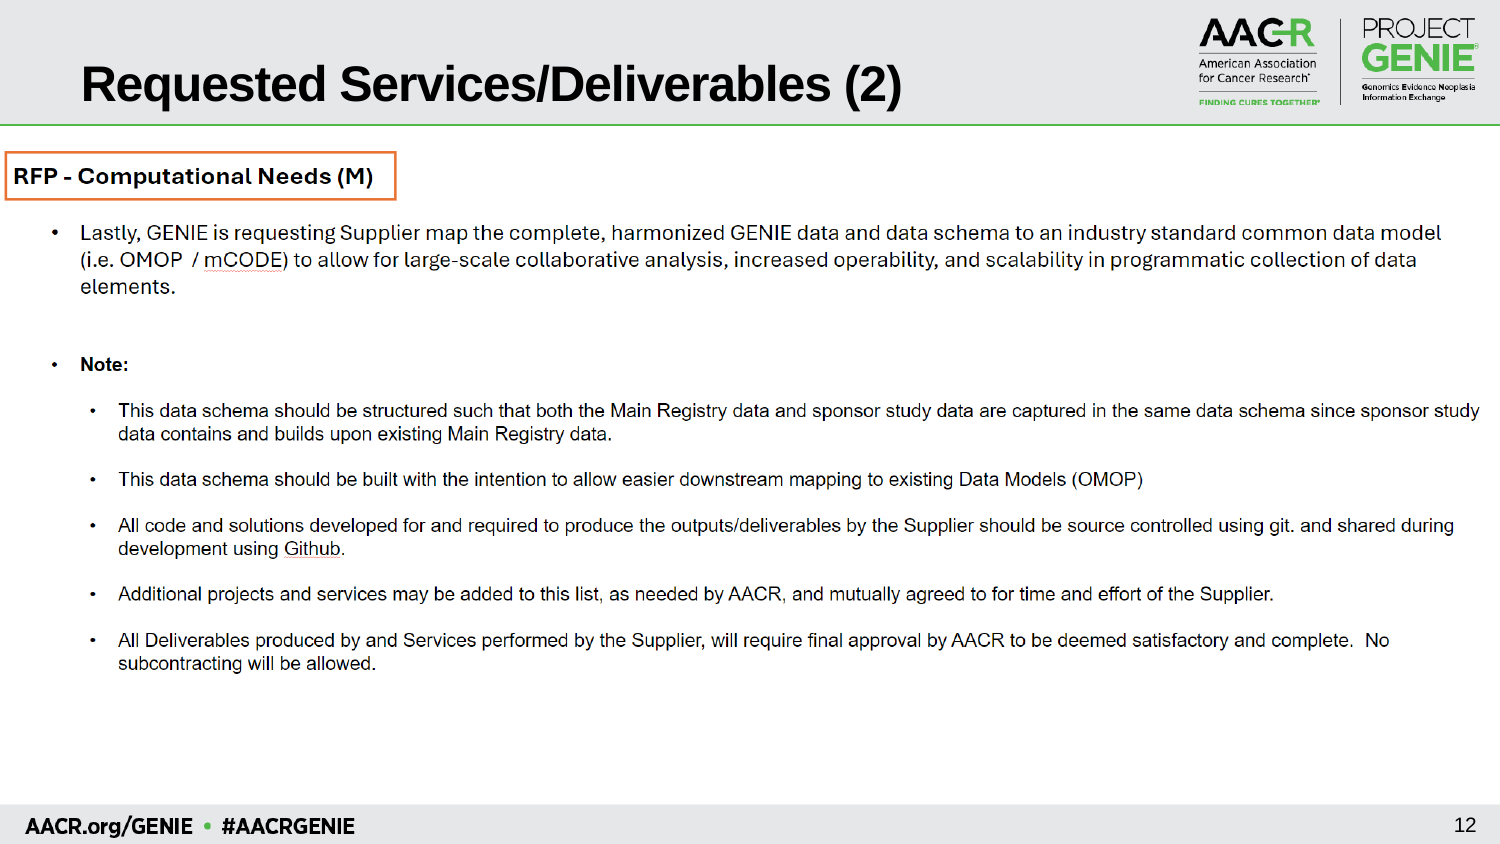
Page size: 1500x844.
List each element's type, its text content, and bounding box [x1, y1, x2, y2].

picture [0, 0, 1500, 844]
title Requested Services/Deliverables (2) [65, 2, 1018, 120]
